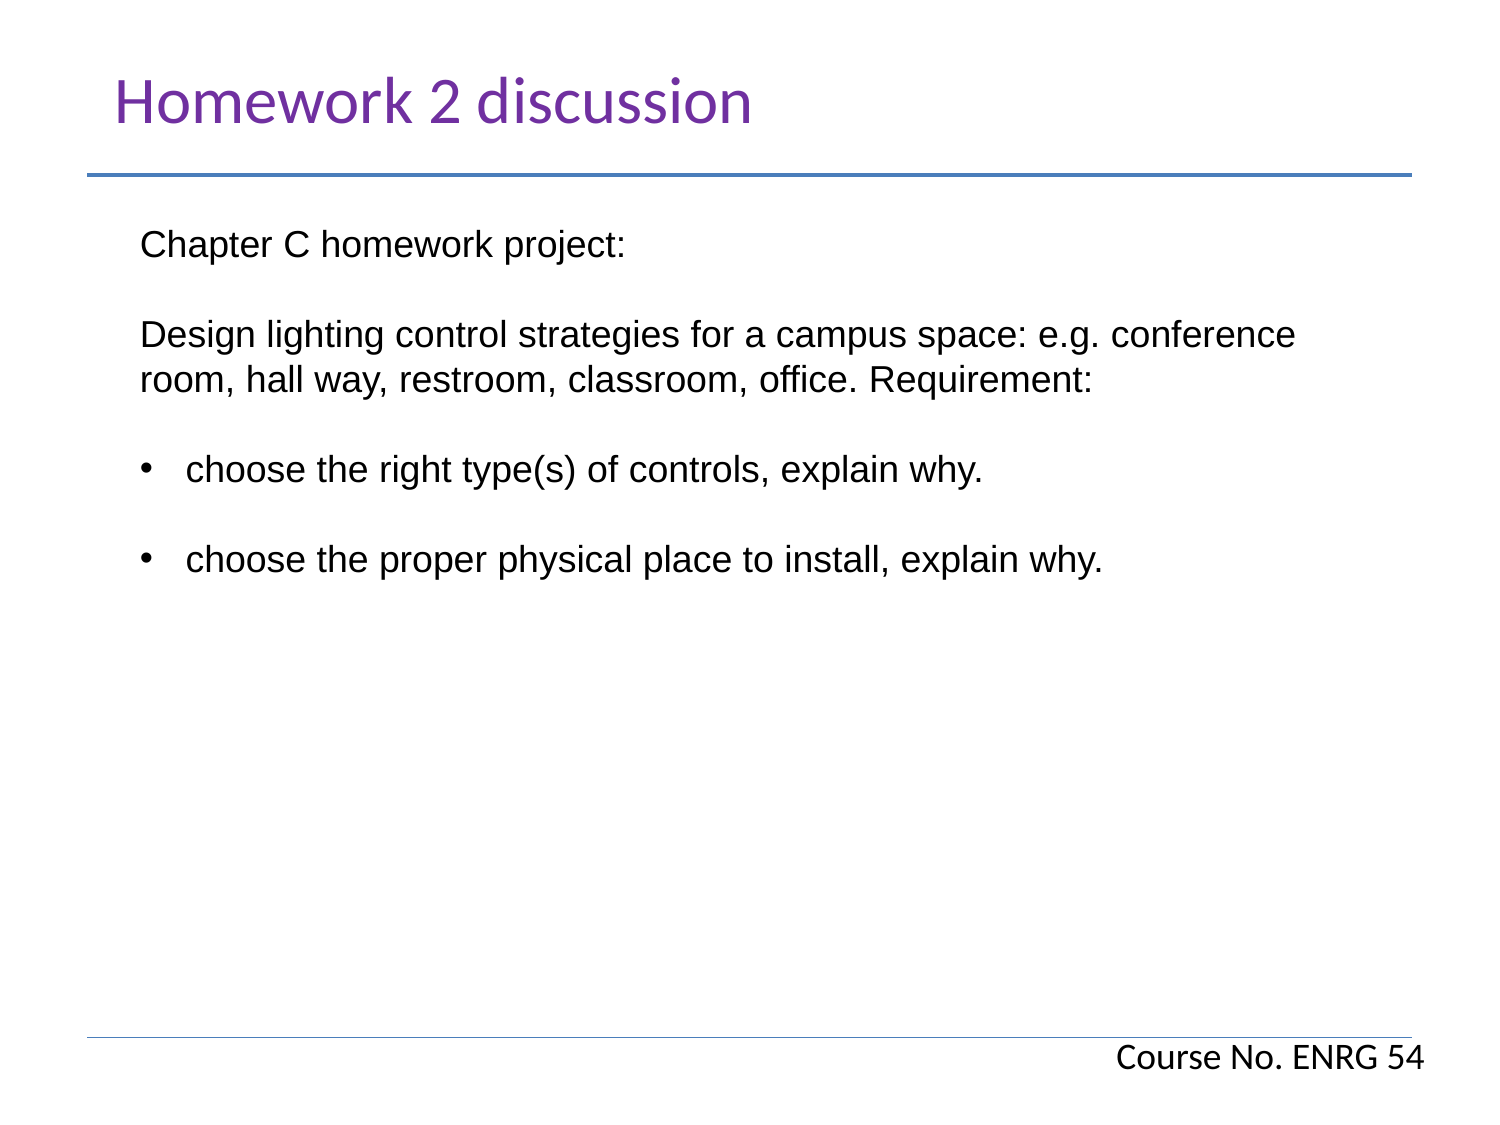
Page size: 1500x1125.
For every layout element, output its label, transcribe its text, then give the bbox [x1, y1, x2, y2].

text_box Course No. ENRG 54 [1101, 1024, 1441, 1085]
text_box Chapter C homework project: Design lighting control strategies for a campus space: e.g. conference room, hall way, restroom, classroom, office. Requirement: choose the right type(s) of controls, explain why. choose the proper physical place to install, explain why. [124, 212, 1400, 633]
text_box Homework 2 discussion [99, 49, 1400, 145]
